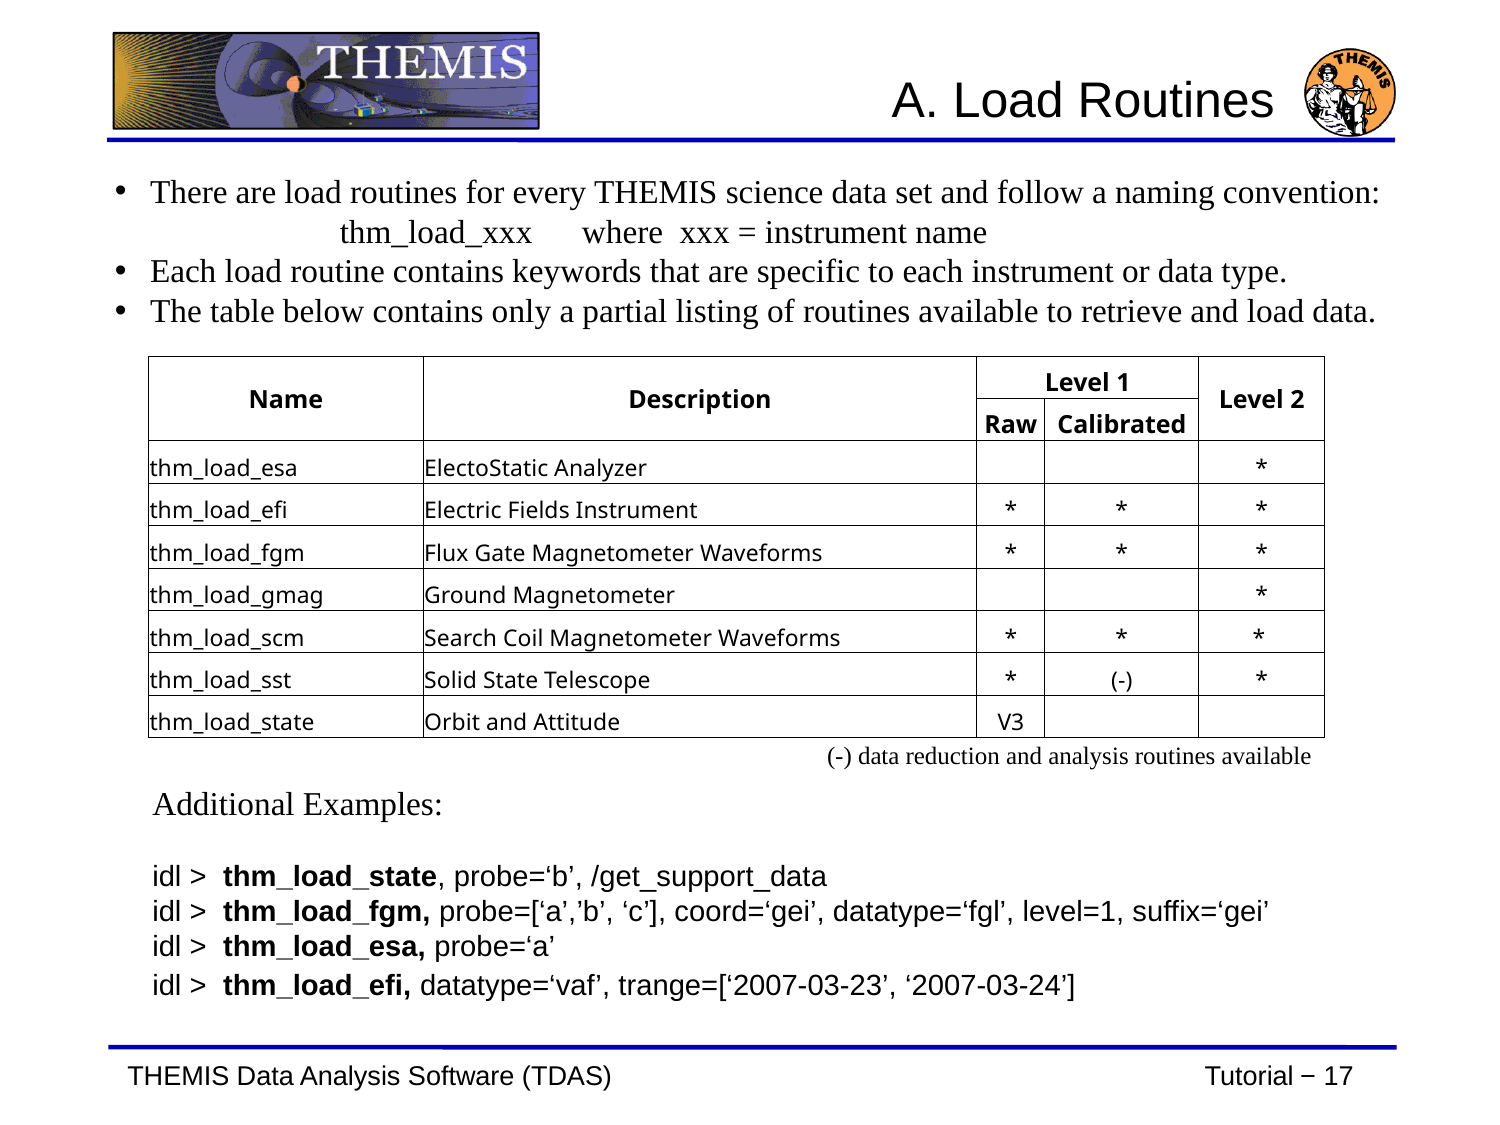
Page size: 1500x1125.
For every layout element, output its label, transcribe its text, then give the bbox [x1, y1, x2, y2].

table_cell [977, 441, 1044, 483]
table_cell [1045, 441, 1198, 483]
table_header Level 1 [977, 357, 1198, 398]
table_cell thm_load_gmag [149, 569, 423, 610]
table_cell thm_load_state [149, 696, 423, 737]
table_cell thm_load_scm [149, 611, 423, 652]
picture [1304, 48, 1396, 137]
table_cell * [1045, 484, 1198, 525]
table_cell * [1199, 611, 1324, 652]
table_header Name [149, 357, 423, 440]
table_cell Flux Gate Magnetometer Waveforms [424, 526, 976, 568]
table_cell * [1199, 441, 1324, 483]
table_cell Calibrated [1045, 399, 1198, 440]
picture [115, 35, 537, 52]
table_cell * [977, 653, 1044, 695]
table_cell Solid State Telescope [424, 653, 976, 695]
table_cell Electric Fields Instrument [424, 484, 976, 525]
table_cell [977, 569, 1044, 610]
table_cell * [977, 611, 1044, 652]
table_cell * [1199, 569, 1324, 610]
table_cell Orbit and Attitude [424, 696, 976, 737]
text_box Additional Examples: idl > thm_load_state, probe=‘b’, /get_support_data idl > thm_load_fgm, probe=[‘a’,’b’, ‘c’], coord=‘gei’, datatype=‘fgl’, level=1, suffix=‘gei’ idl > thm_load_esa, probe=‘a’ idl > thm_load_efi, datatype=‘vaf’, trange=[‘2007-03-23’, ‘2007-03-24’] [137, 774, 1438, 1050]
table_cell Raw [977, 399, 1044, 440]
table_cell * [1199, 526, 1324, 568]
table_cell thm_load_efi [149, 484, 423, 525]
table_cell [1045, 569, 1198, 610]
table_cell Search Coil Magnetometer Waveforms [424, 611, 976, 652]
text_box (-) data reduction and analysis routines available [812, 737, 1338, 774]
table_header Level 2 [1199, 357, 1324, 440]
table_cell thm_load_esa [149, 441, 423, 483]
table_cell V3 [977, 696, 1044, 737]
text_box There are load routines for every THEMIS science data set and follow a naming convention: thm_load_xxx where xxx = instrument name Each load routine contains keywords that are specific to each instrument or data type. The table below contains only a partial listing of routines available to retrieve and load data. [99, 162, 1425, 337]
table_cell thm_load_sst [149, 653, 423, 695]
table_cell [1045, 696, 1198, 737]
table_cell * [1045, 611, 1198, 652]
table_cell (-) [1045, 653, 1198, 695]
table_cell thm_load_fgm [149, 526, 423, 568]
table_cell * [977, 484, 1044, 525]
table_cell * [1045, 526, 1198, 568]
table_cell * [1199, 484, 1324, 525]
table_cell * [977, 526, 1044, 568]
table_cell [1199, 696, 1324, 737]
title A. Load Routines [74, 52, 1276, 151]
table_cell Ground Magnetometer [424, 569, 976, 610]
table_cell * [1199, 653, 1324, 695]
table_header Description [424, 357, 976, 440]
table_cell ElectoStatic Analyzer [424, 441, 976, 483]
